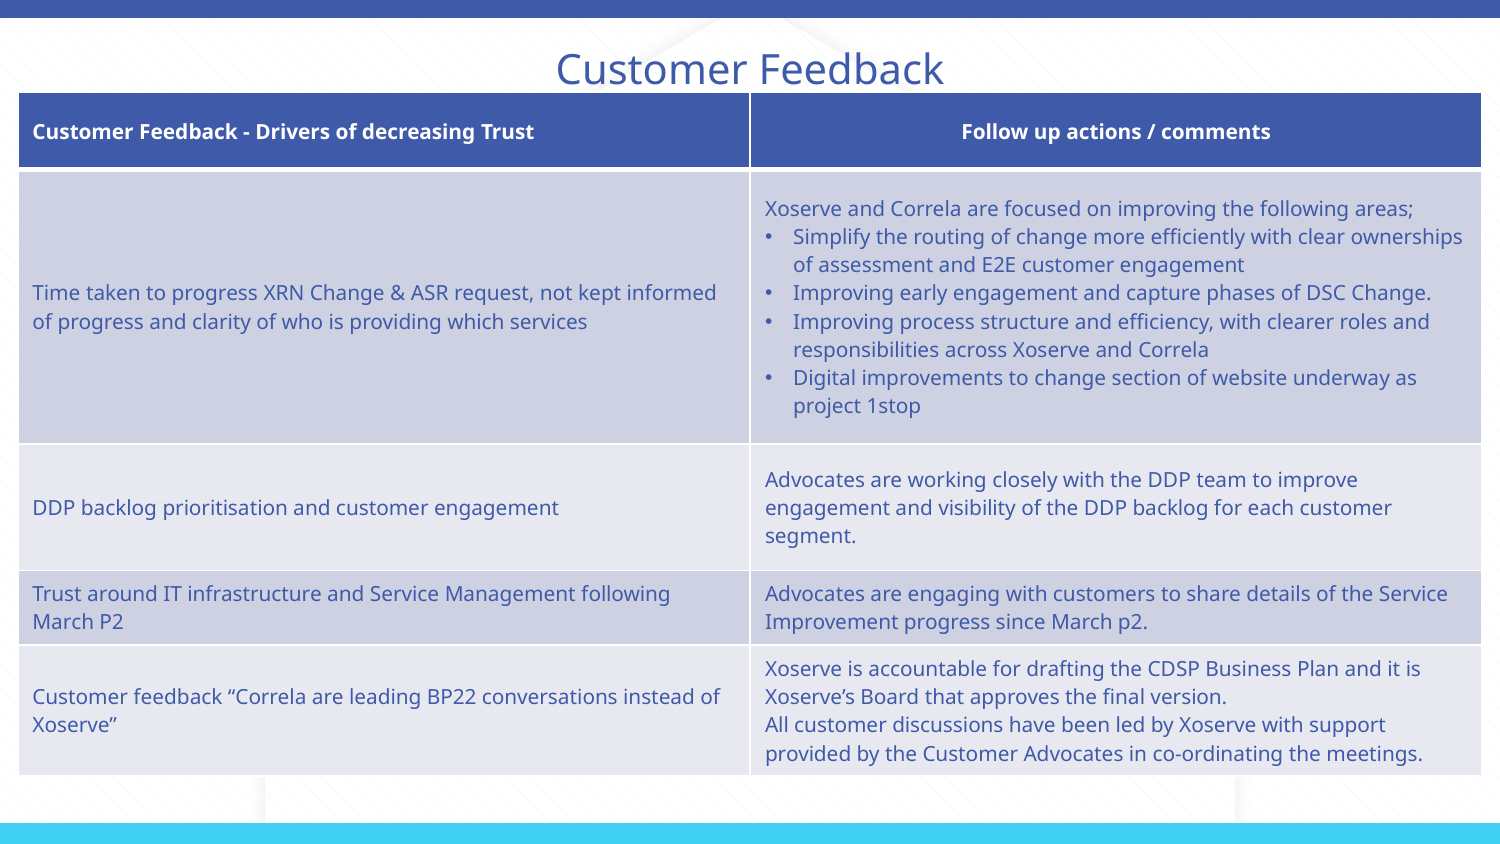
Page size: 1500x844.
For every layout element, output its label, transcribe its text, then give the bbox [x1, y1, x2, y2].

picture [0, 102, 1500, 844]
table_cell Xoserve is accountable for drafting the CDSP Business Plan and it is Xoserve’s Board that approves the final version. All customer discussions have been led by Xoserve with support provided by the Customer Advocates in co-ordinating the meetings. [751, 646, 1481, 775]
table_header Follow up actions / comments [751, 93, 1481, 167]
picture [0, 0, 1500, 35]
table_header Customer Feedback - Drivers of decreasing Trust [19, 93, 749, 167]
table_cell Advocates are engaging with customers to share details of the Service Improvement progress since March p2. [751, 571, 1481, 644]
table_cell Trust around IT infrastructure and Service Management following March P2 [19, 571, 749, 644]
table_cell Time taken to progress XRN Change & ASR request, not kept informed of progress and clarity of who is providing which services [19, 172, 749, 443]
table_cell Customer feedback “Correla are leading BP22 conversations instead of Xoserve” [19, 646, 749, 775]
table_cell DDP backlog prioritisation and customer engagement [19, 445, 749, 570]
list Customer Feedback [0, 35, 1500, 102]
table_cell Advocates are working closely with the DDP team to improve engagement and visibility of the DDP backlog for each customer segment. [751, 445, 1481, 570]
table_cell Xoserve and Correla are focused on improving the following areas; Simplify the routing of change more efficiently with clear ownerships of assessment and E2E customer engagement Improving early engagement and capture phases of DSC Change. Improving process structure and efficiency, with clearer roles and responsibilities across Xoserve and Correla Digital improvements to change section of website underway as project 1stop [751, 172, 1481, 443]
